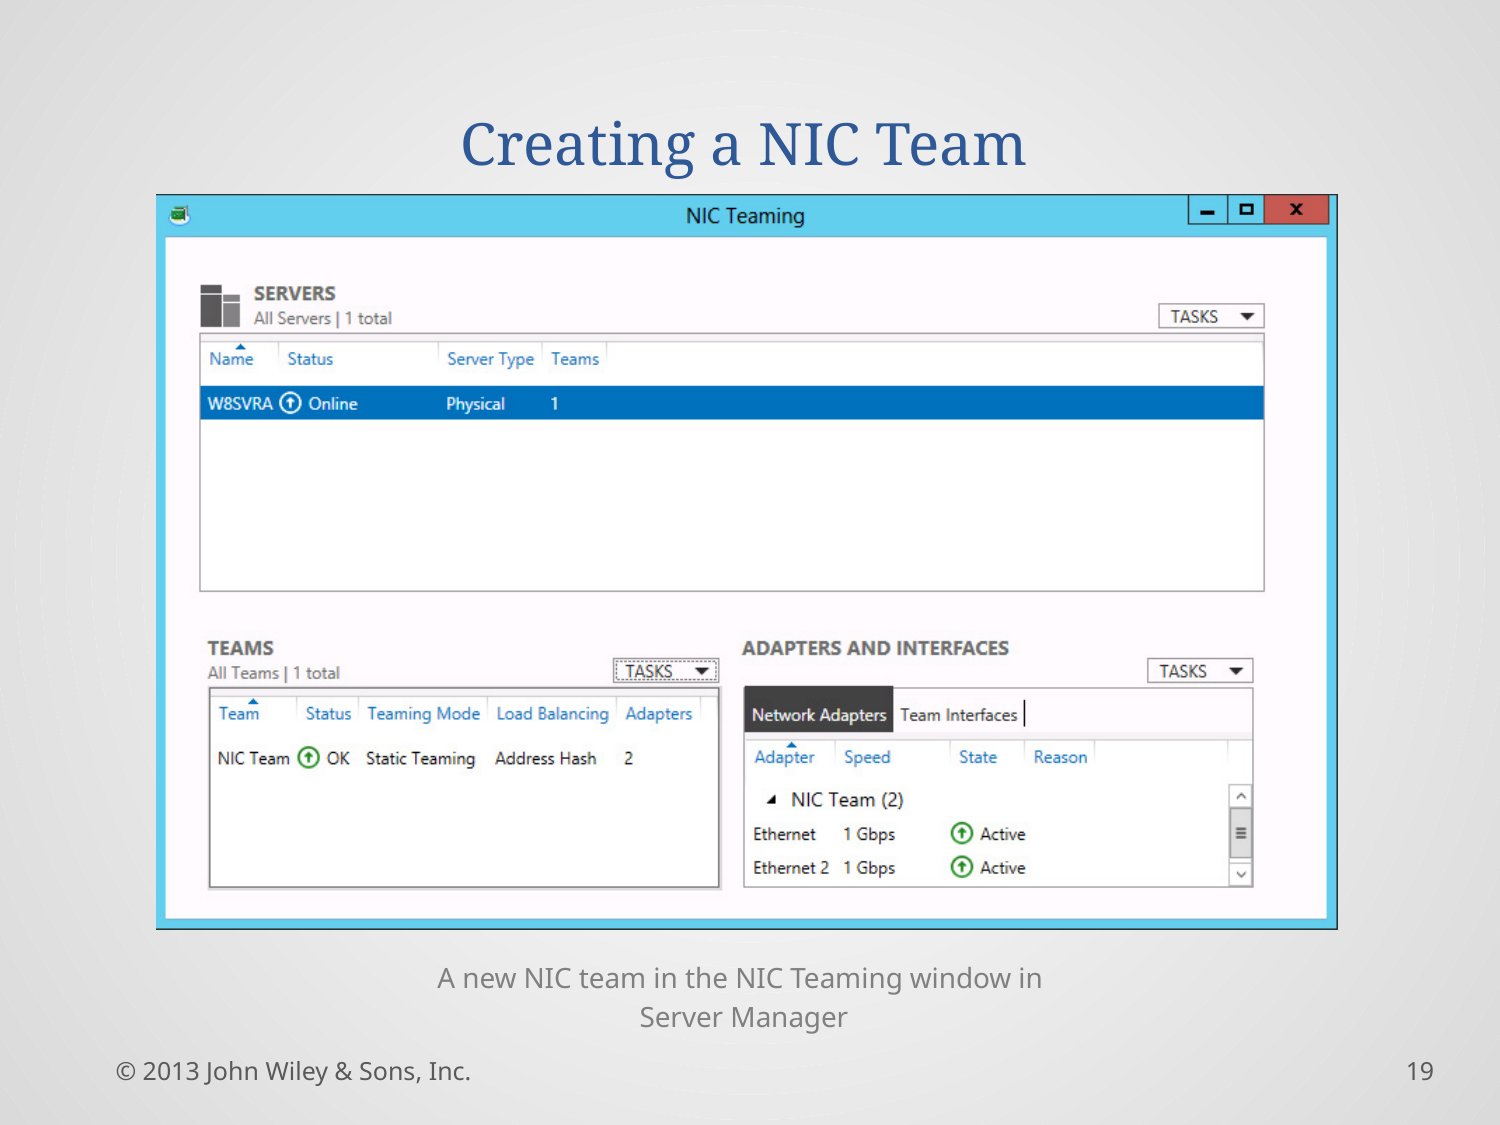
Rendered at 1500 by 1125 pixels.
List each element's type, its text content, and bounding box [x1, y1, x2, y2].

title Creating a NIC Team [275, 37, 1213, 185]
footer © 2013 John Wiley & Sons, Inc. [108, 1042, 576, 1103]
list A new NIC team in the NIC Teaming window in Server Manager [275, 996, 1213, 1041]
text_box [156, 193, 1338, 988]
slide_number 19 [1401, 1042, 1494, 1103]
